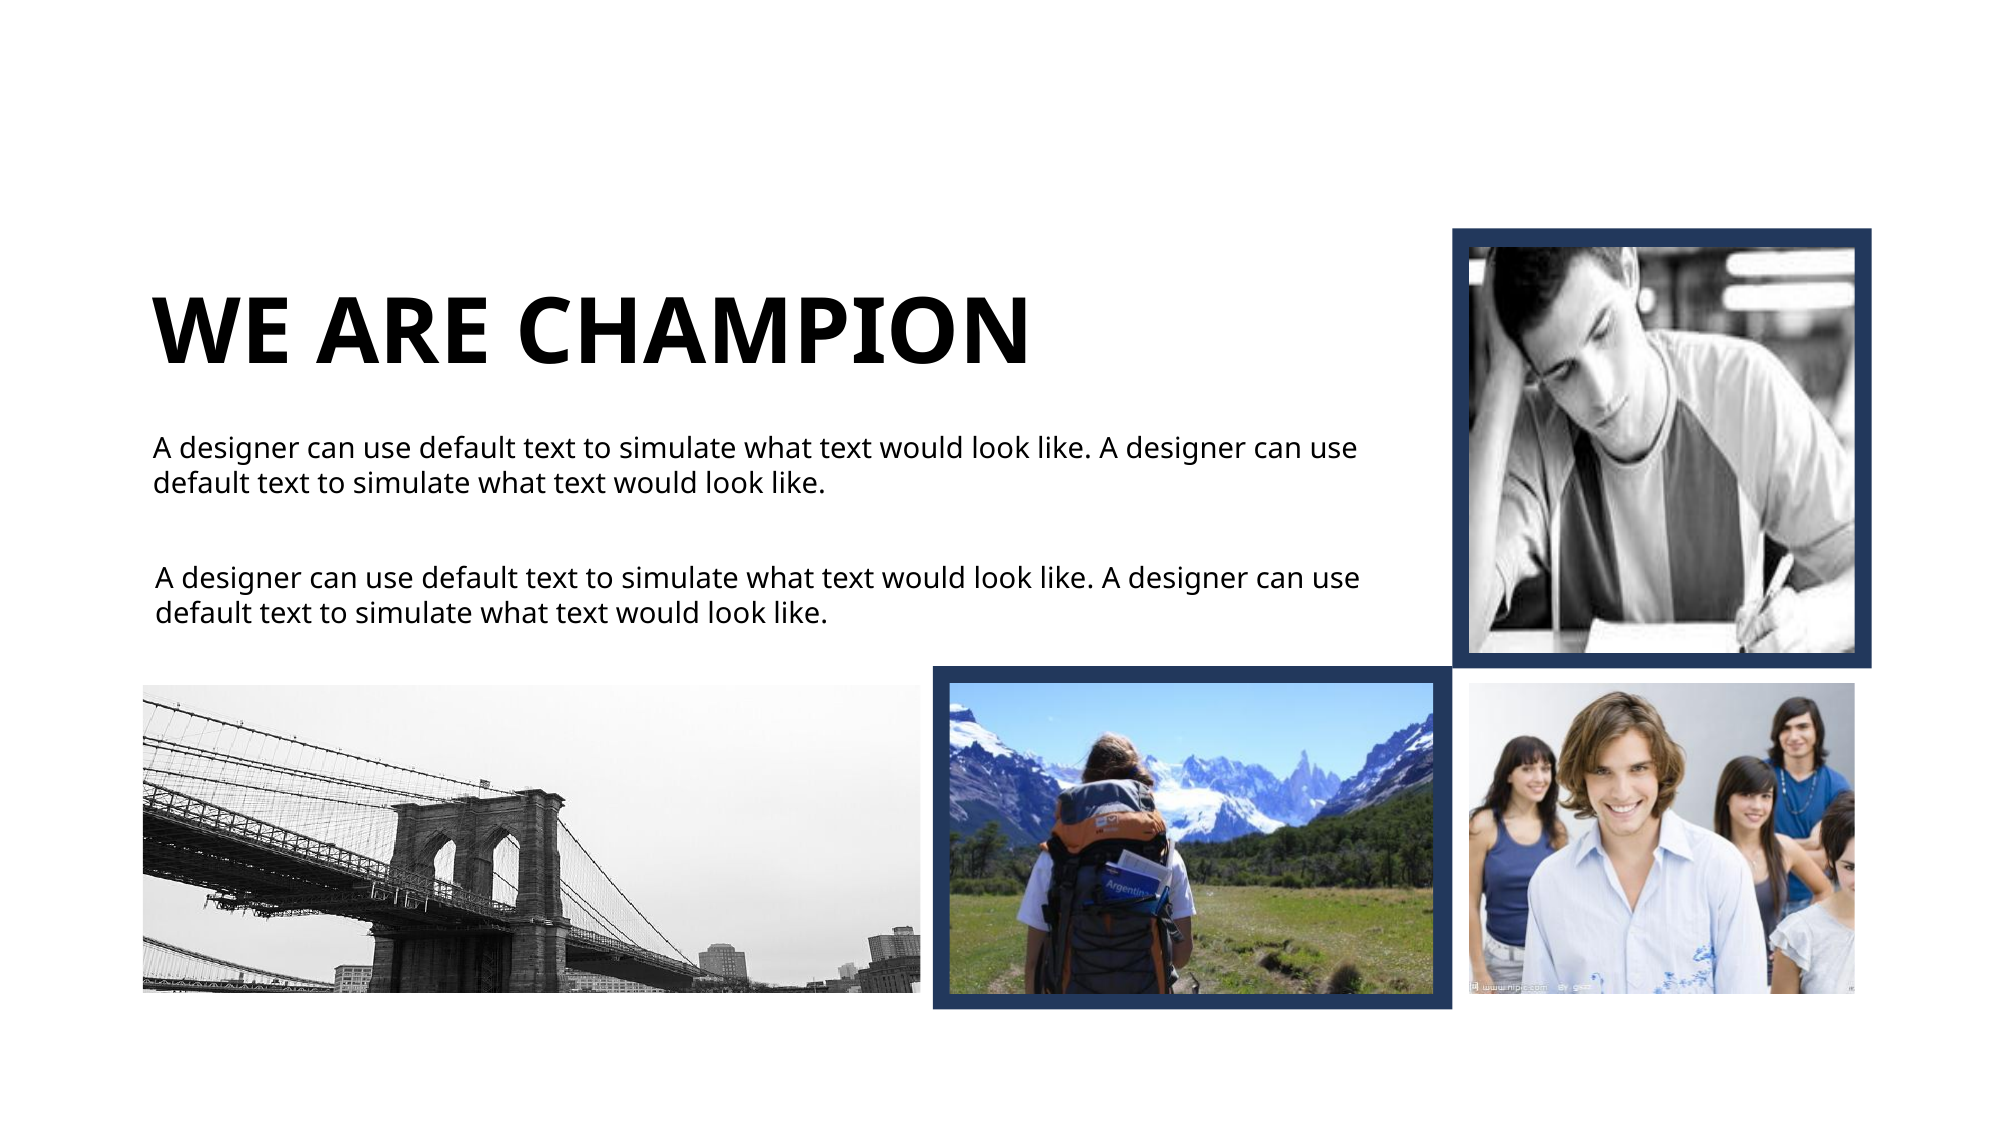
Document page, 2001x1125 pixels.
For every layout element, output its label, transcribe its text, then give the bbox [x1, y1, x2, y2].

text_box [1451, 227, 1873, 669]
text_box [142, 685, 921, 994]
text_box A designer can use default text to simulate what text would look like. A designer can use default text to simulate what text would look like. [140, 551, 1391, 637]
text_box WE ARE CHAMPION [138, 264, 1167, 389]
text_box [932, 665, 1453, 1010]
text_box [1468, 247, 1856, 653]
text_box [1468, 683, 1856, 994]
text_box A designer can use default text to simulate what text would look like. A designer can use default text to simulate what text would look like. [138, 422, 1389, 507]
text_box [949, 683, 1434, 994]
